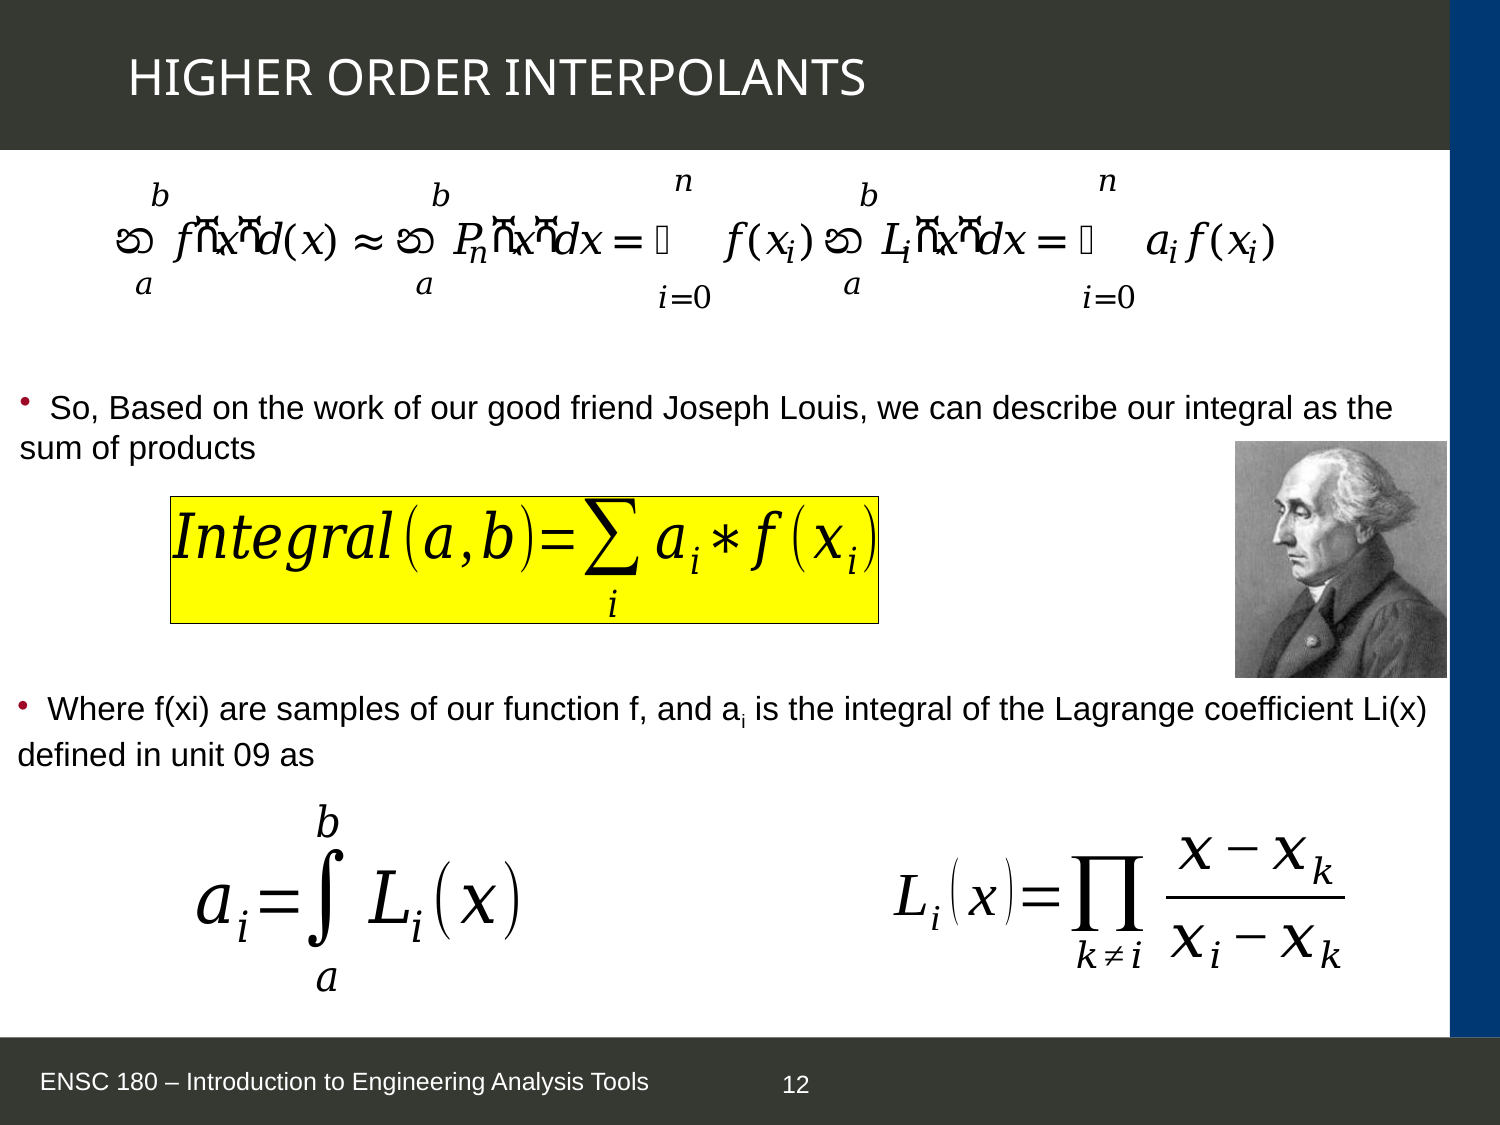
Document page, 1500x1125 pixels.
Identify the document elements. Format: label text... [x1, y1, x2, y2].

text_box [51, 169, 1342, 357]
title HIGHER ORDER INTERPOLANTS [112, 37, 1347, 138]
footer ENSC 180 – Introduction to Engineering Analysis Tools [24, 1057, 740, 1113]
list So, Based on the work of our good friend Joseph Louis, we can describe our integral as the sum of products [4, 378, 1447, 497]
picture [1235, 441, 1447, 679]
text_box Where f(xi) are samples of our function f, and ai is the integral of the Lagrange coefficient Li(x) defined in unit 09 as [2, 679, 1445, 798]
